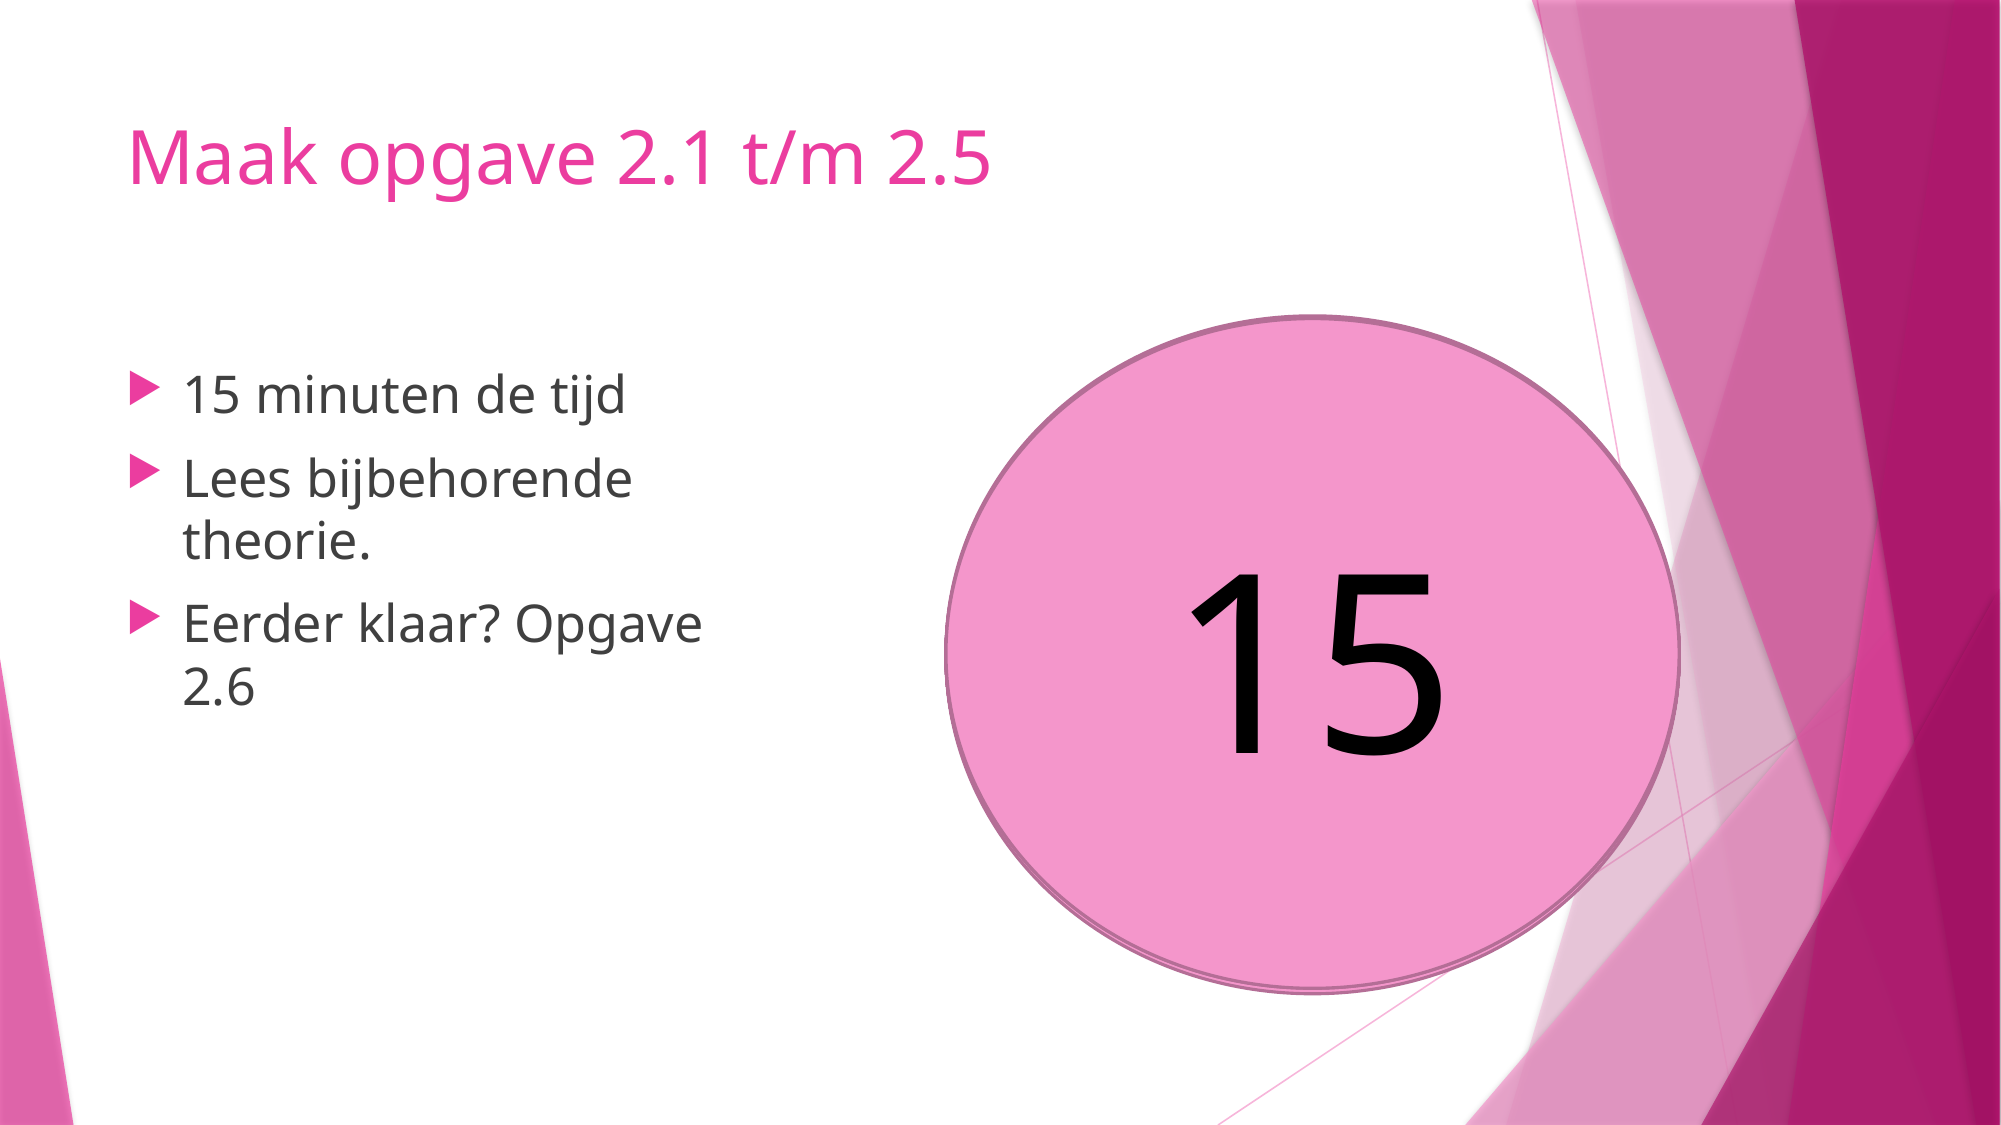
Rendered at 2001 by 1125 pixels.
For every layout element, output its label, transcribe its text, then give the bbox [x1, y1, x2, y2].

text_box 13 [948, 701, 1678, 996]
text_box 15 [944, 317, 1681, 990]
title Maak opgave 2.1 t/m 2.5 [111, 101, 1522, 319]
text_box 10 [959, 314, 1668, 562]
list 15 minuten de tijd Lees bijbehorende theorie. Eerder klaar? Opgave 2.6 [111, 354, 774, 992]
